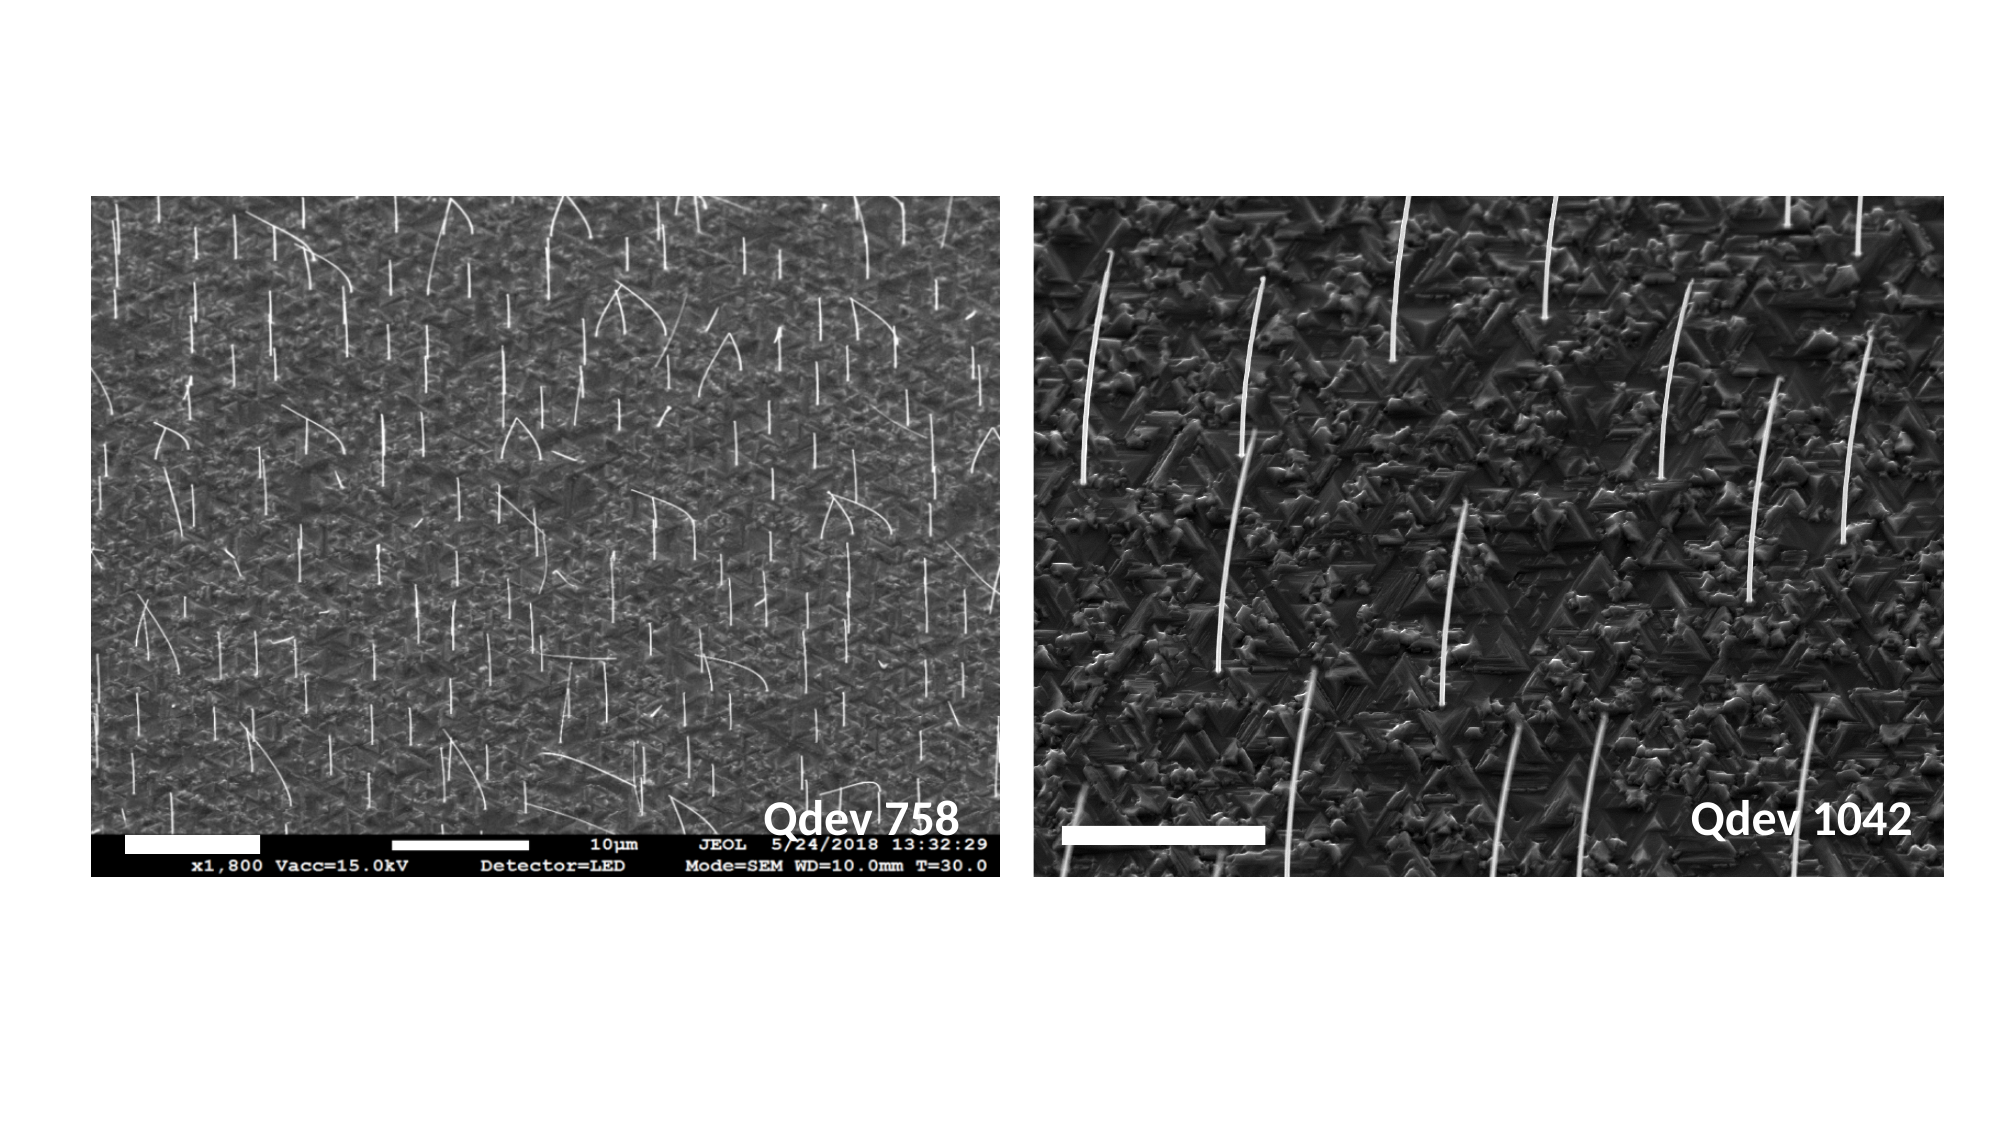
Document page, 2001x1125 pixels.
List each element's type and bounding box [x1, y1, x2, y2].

text_box [1033, 196, 1944, 877]
text_box [91, 196, 1000, 877]
